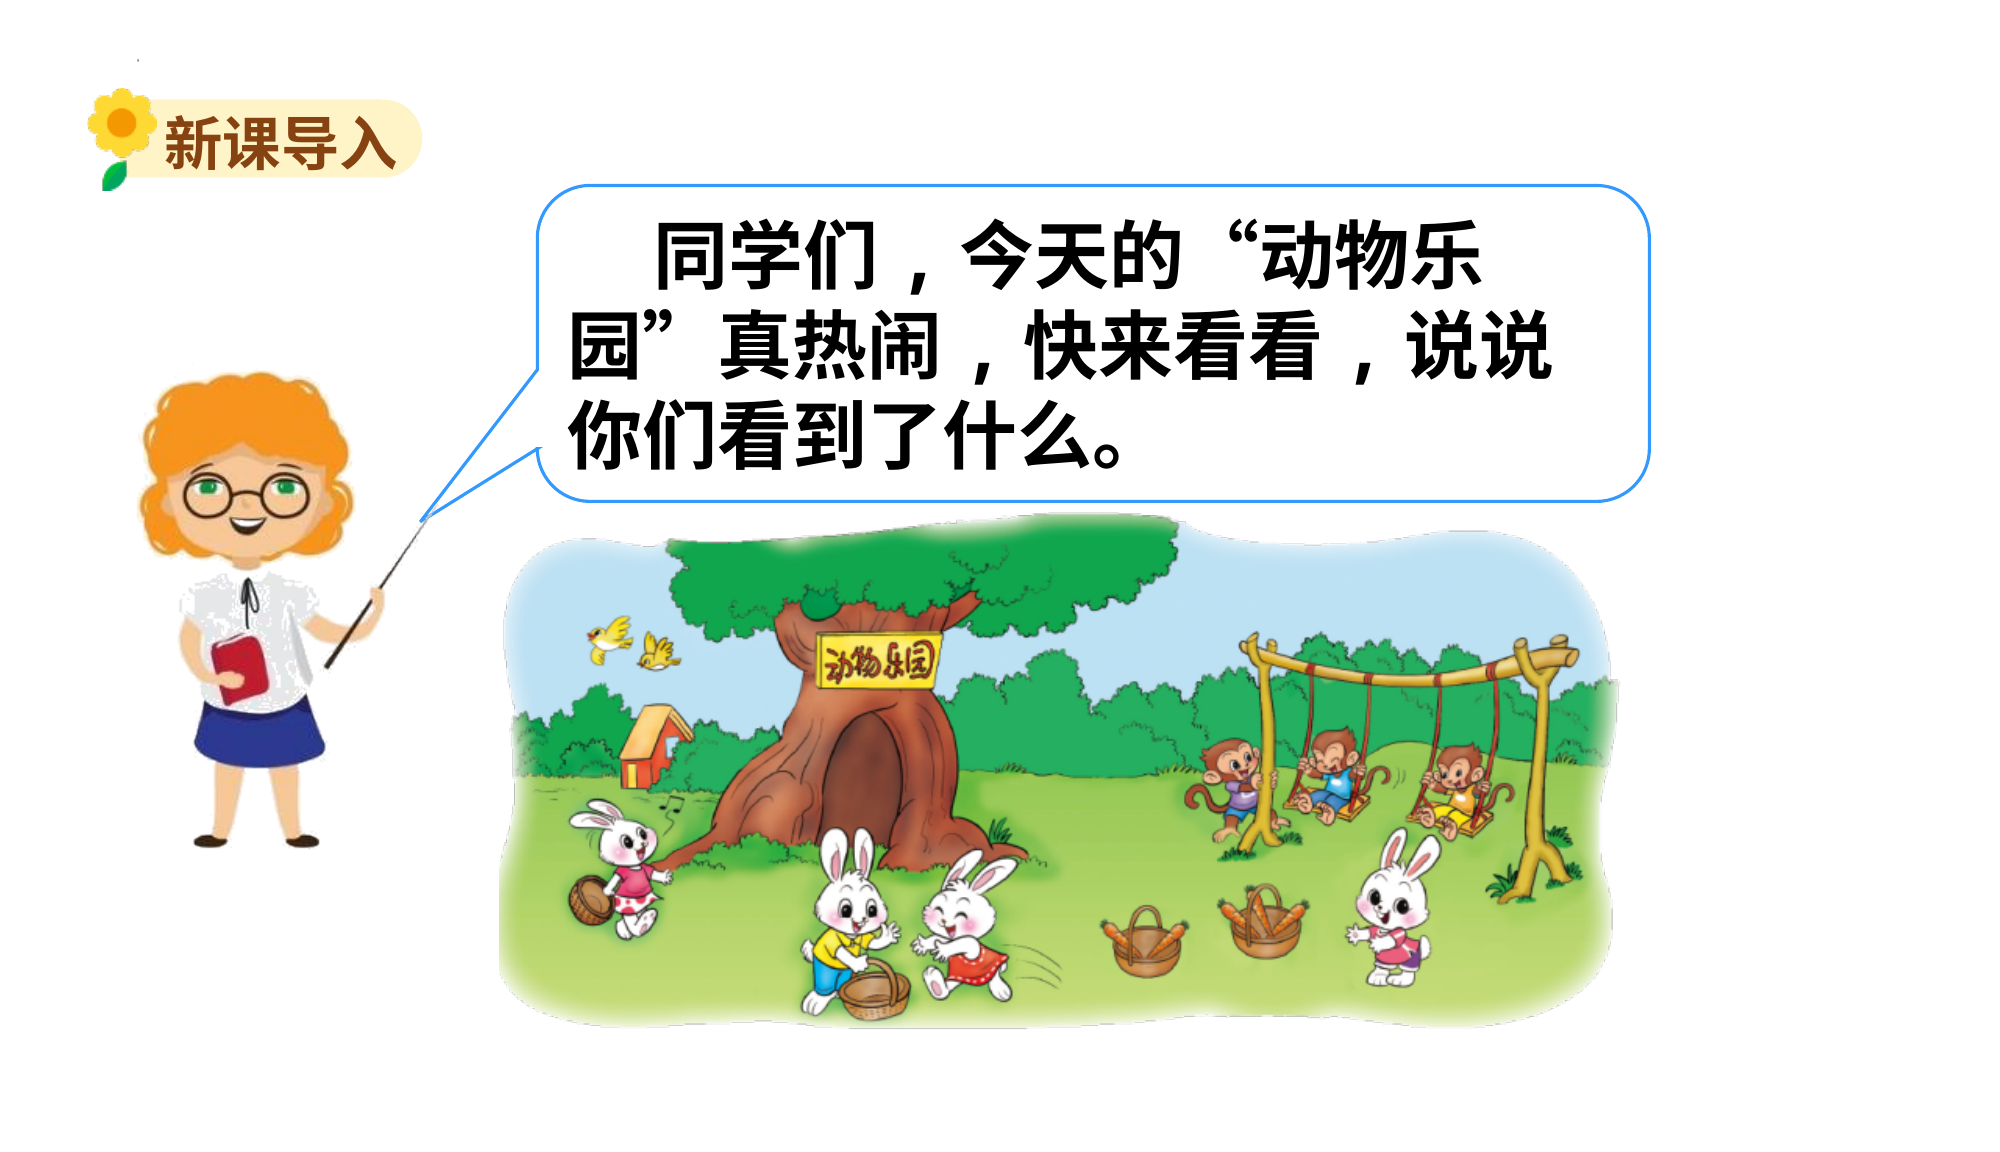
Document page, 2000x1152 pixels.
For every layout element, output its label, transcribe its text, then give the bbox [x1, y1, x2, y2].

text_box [87, 88, 423, 192]
text_box 同学们,今天的“动物乐园”真热闹,快来看看,说说你们看到了什么。 [443, 185, 1650, 508]
picture [119, 363, 440, 861]
picture [499, 500, 1628, 1040]
